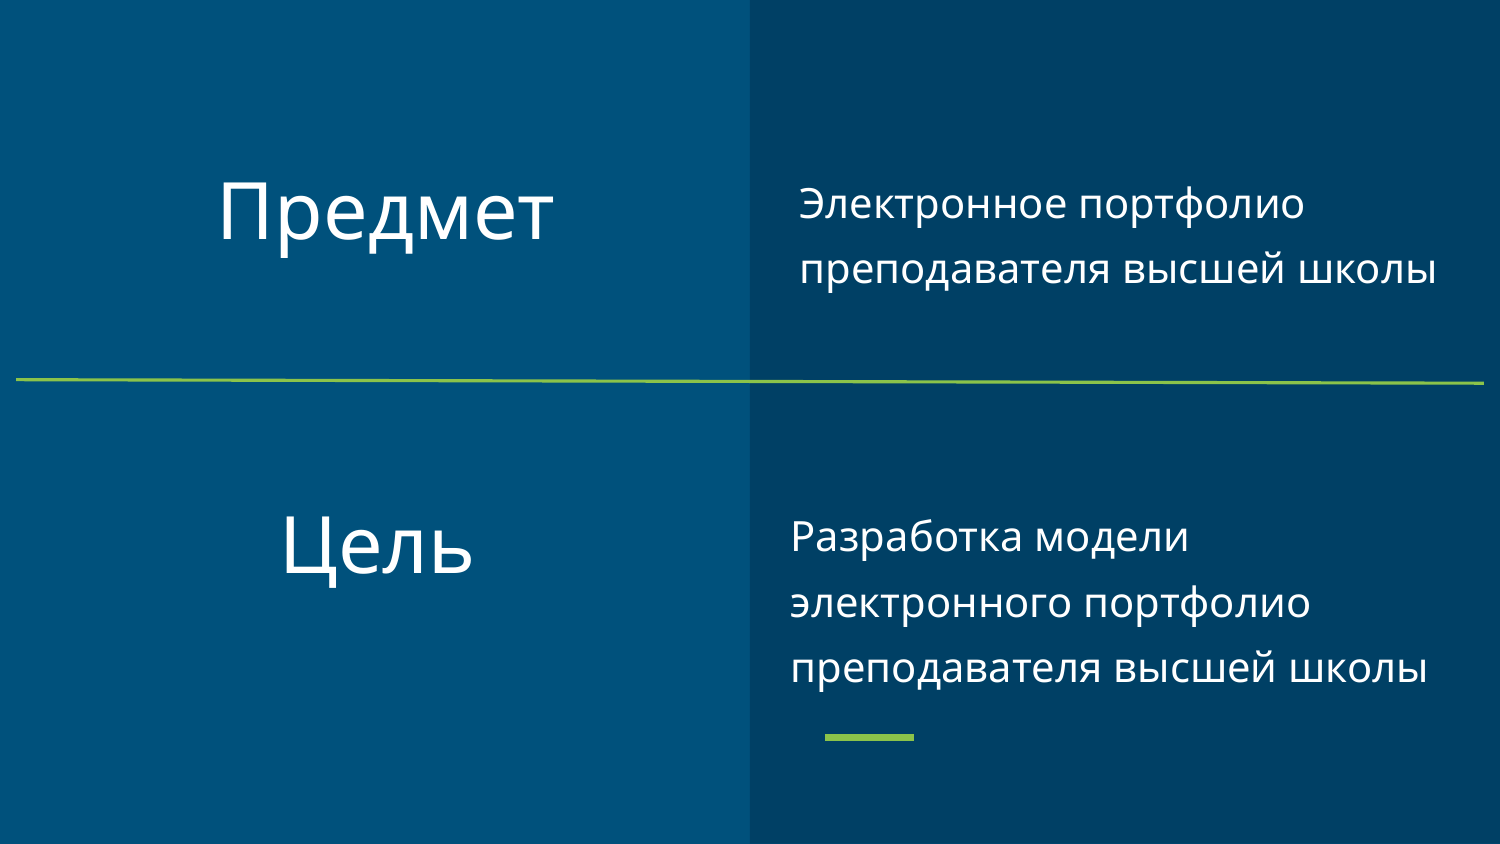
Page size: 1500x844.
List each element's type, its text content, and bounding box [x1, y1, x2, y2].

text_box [15, 379, 1485, 384]
list Разработка модели электронного портфолио преподавателя высшей школы [775, 473, 1471, 721]
list Электронное портфолио преподавателя высшей школы [784, 138, 1471, 322]
title Предмет [54, 138, 718, 378]
title Цель [45, 473, 710, 721]
